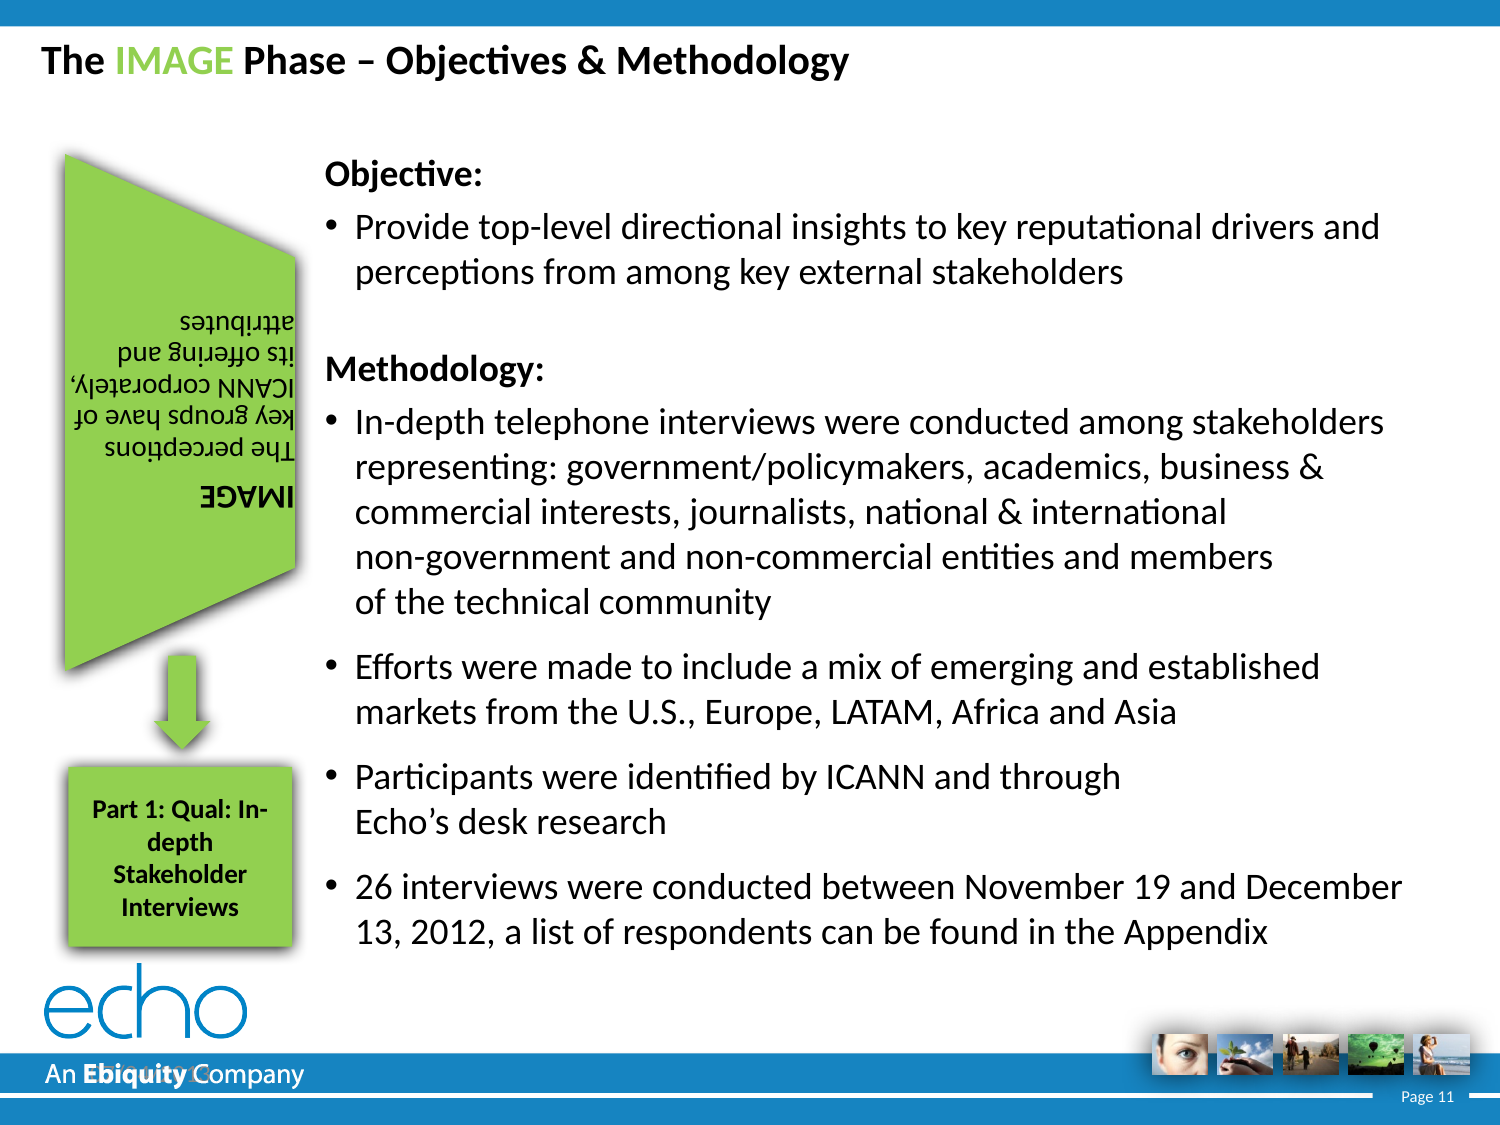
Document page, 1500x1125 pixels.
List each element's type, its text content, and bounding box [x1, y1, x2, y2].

picture [44, 963, 185, 1039]
picture [1217, 1034, 1273, 1075]
picture [1348, 1034, 1404, 1075]
picture [200, 991, 242, 1034]
picture [44, 1021, 61, 1039]
picture [142, 963, 247, 1039]
picture [1152, 1034, 1208, 1075]
picture [229, 1022, 247, 1039]
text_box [64, 153, 296, 672]
text_box [151, 679, 213, 752]
text_box Part 1: Qual: In-depth Stakeholder Interviews [66, 765, 294, 949]
picture [50, 991, 87, 1007]
text_box Objective: Provide top-level directional insights to key reputational drivers and perceptions from among key external stakeholders Methodology: In-depth telephone interviews were conducted among stakeholders representing: government/policymakers, academics, business & commercial interests, journalists, national & international non-government and non-commercial entities and members of the technical community Efforts were made to include a mix of emerging and established markets from the U.S., Europe, LATAM, Africa and Asia Participants were identified by ICANN and through Echo’s desk research 26 interviews were conducted between November 19 and December 13, 2012, a list of respondents can be found in the Appendix [310, 141, 1446, 971]
picture [45, 1063, 304, 1089]
picture [1283, 1034, 1339, 1075]
picture [1413, 1034, 1470, 1075]
text_box The IMAGE Phase – Objectives & Methodology [26, 34, 1494, 82]
